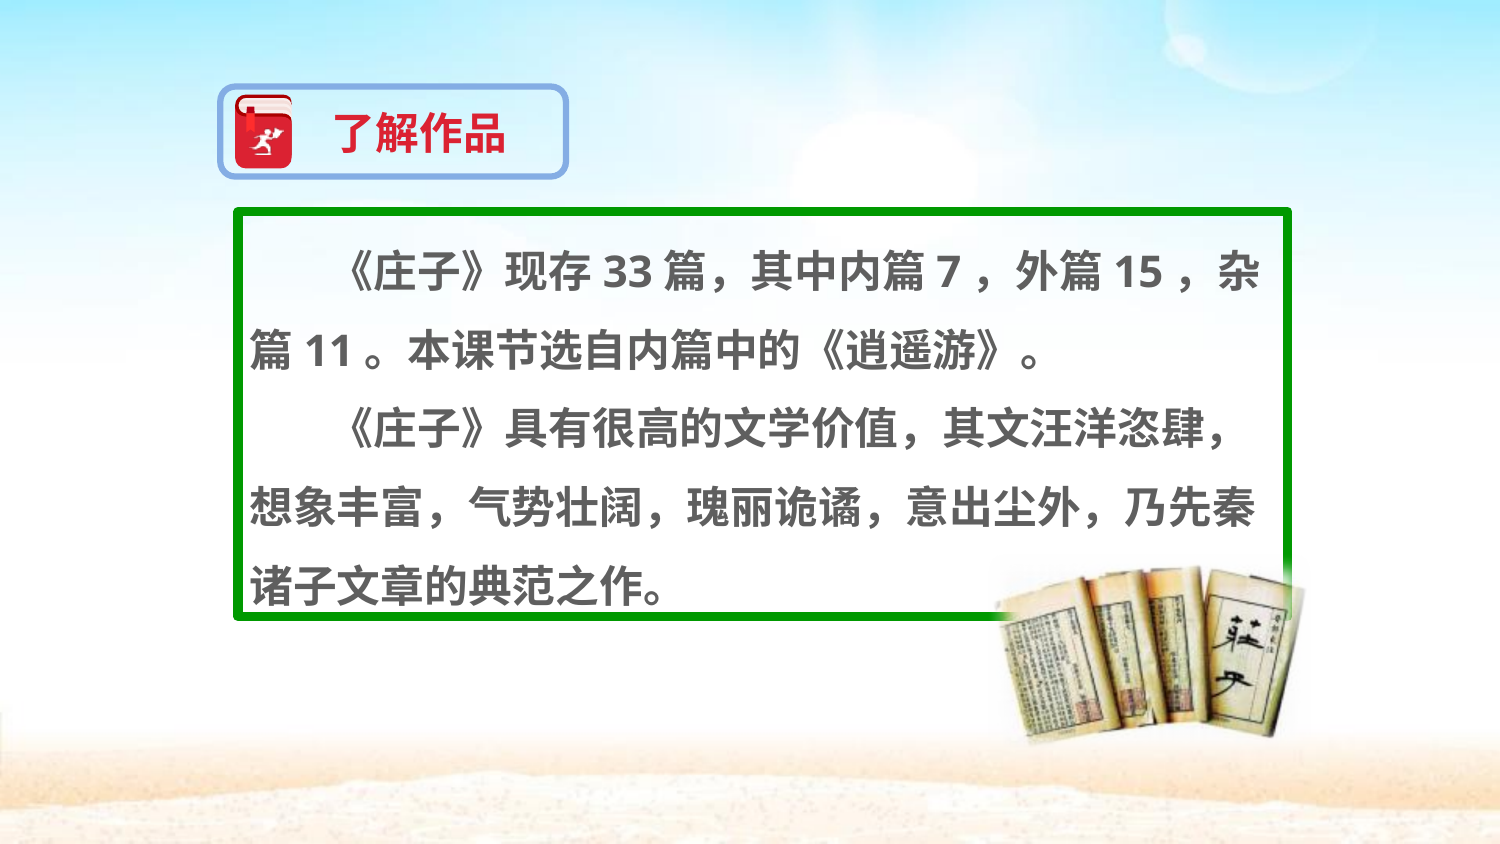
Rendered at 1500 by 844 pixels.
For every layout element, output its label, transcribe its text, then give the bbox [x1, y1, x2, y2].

picture [0, 0, 1500, 844]
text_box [220, 86, 566, 177]
text_box 《庄子》现存33篇，其中内篇7，外篇15，杂篇11。本课节选自内篇中的《逍遥游》。 《庄子》具有很高的文学价值，其文汪洋恣肆，想象丰富，气势壮阔，瑰丽诡谲，意出尘外，乃先秦诸子文章的典范之作。 [238, 211, 1288, 617]
